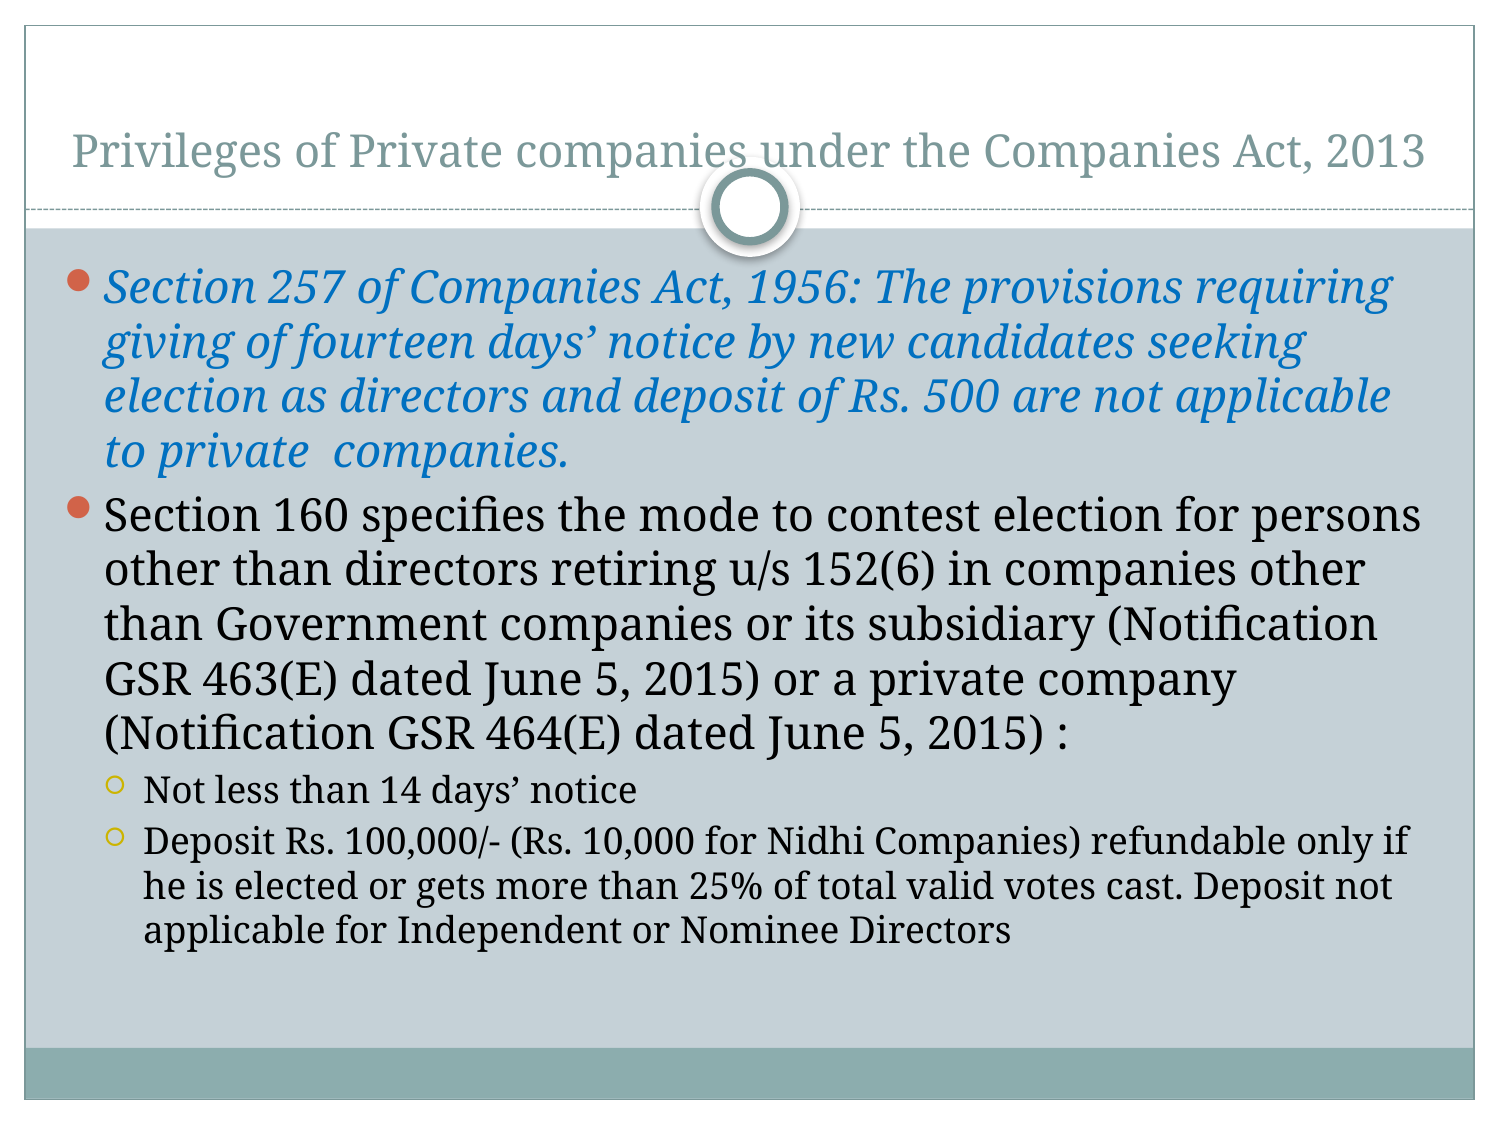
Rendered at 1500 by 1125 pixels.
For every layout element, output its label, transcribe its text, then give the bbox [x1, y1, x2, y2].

list Section 257 of Companies Act, 1956: The provisions requiring giving of fourteen days’ notice by new candidates seeking election as directors and deposit of Rs. 500 are not applicable to private companies. Section 160 specifies the mode to contest election for persons other than directors retiring u/s 152(6) in companies other than Government companies or its subsidiary (Notification GSR 463(E) dated June 5, 2015) or a private company (Notification GSR 464(E) dated June 5, 2015) : Not less than 14 days’ notice Deposit Rs. 100,000/- (Rs. 10,000 for Nidhi Companies) refundable only if he is elected or gets more than 25% of total valid votes cast. Deposit not applicable for Independent or Nominee Directors [49, 250, 1445, 1001]
title Privileges of Private companies under the Companies Act, 2013 [49, 60, 1450, 185]
